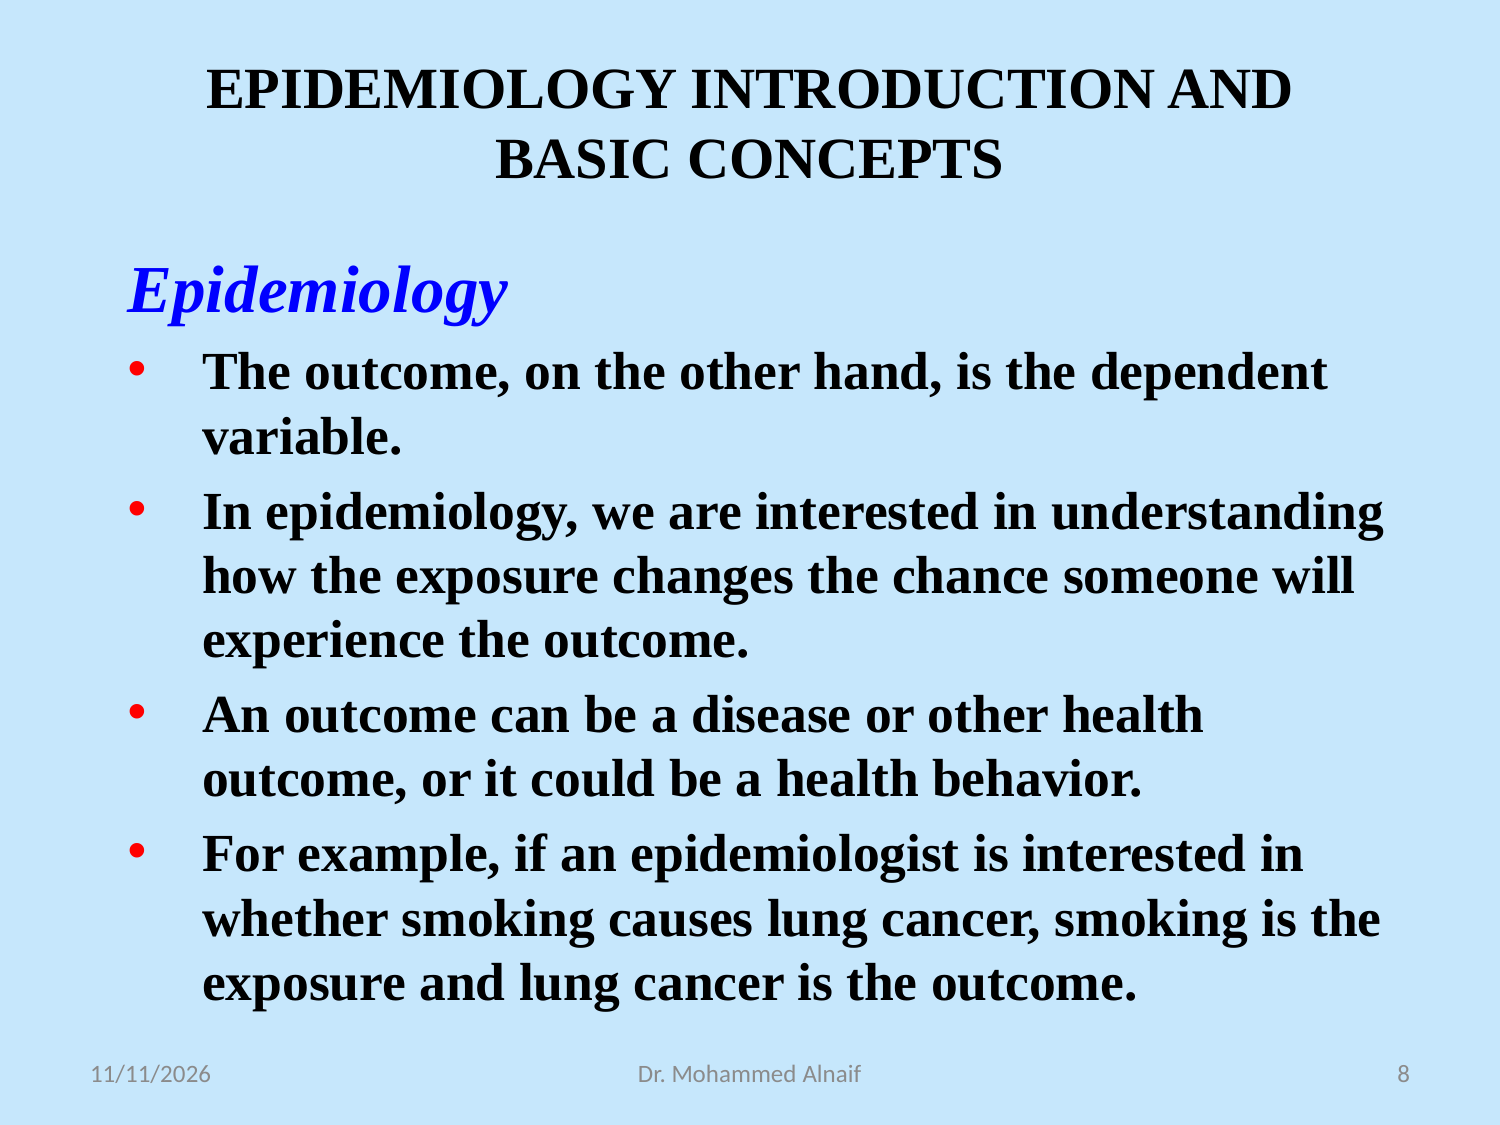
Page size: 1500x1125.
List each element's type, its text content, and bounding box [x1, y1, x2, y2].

title EPIDEMIOLOGY INTRODUCTION AND BASIC CONCEPTS [112, 66, 1388, 175]
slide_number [75, 1042, 425, 1103]
footer Dr. Mohammed Alnaif [512, 1042, 988, 1103]
subtitle Epidemiology The outcome, on the other hand, is the dependent variable. In epidemiology, we are interested in understanding how the exposure changes the chance someone will experience the outcome. An outcome can be a disease or other health outcome, or it could be a health behavior. For example, if an epidemiologist is interested in whether smoking causes lung cancer, smoking is the exposure and lung cancer is the outcome. [112, 237, 1425, 1025]
slide_number 8 [1074, 1042, 1425, 1103]
